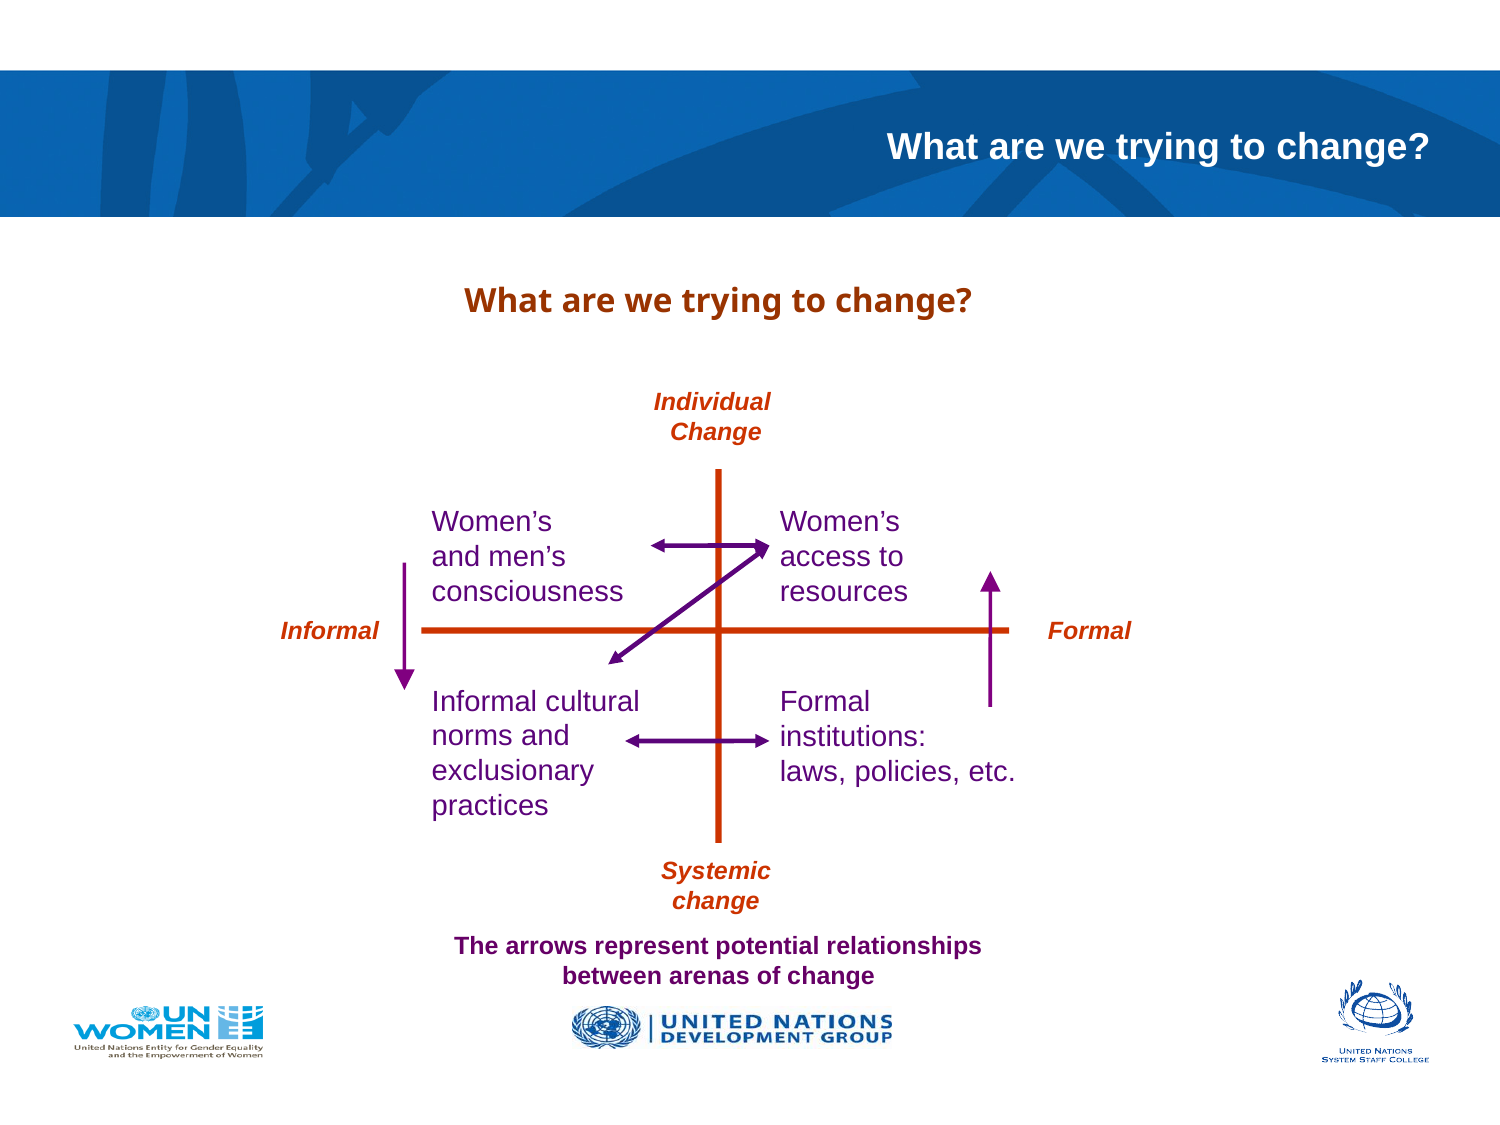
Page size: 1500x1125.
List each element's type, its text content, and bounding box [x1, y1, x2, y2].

picture [194, 1006, 204, 1013]
picture [170, 1006, 179, 1018]
picture [1322, 979, 1429, 1063]
picture [73, 1006, 263, 1059]
picture [572, 1007, 892, 1049]
picture [0, 70, 1500, 217]
title What are we trying to change? [171, 94, 1447, 195]
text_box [266, 254, 1171, 1007]
